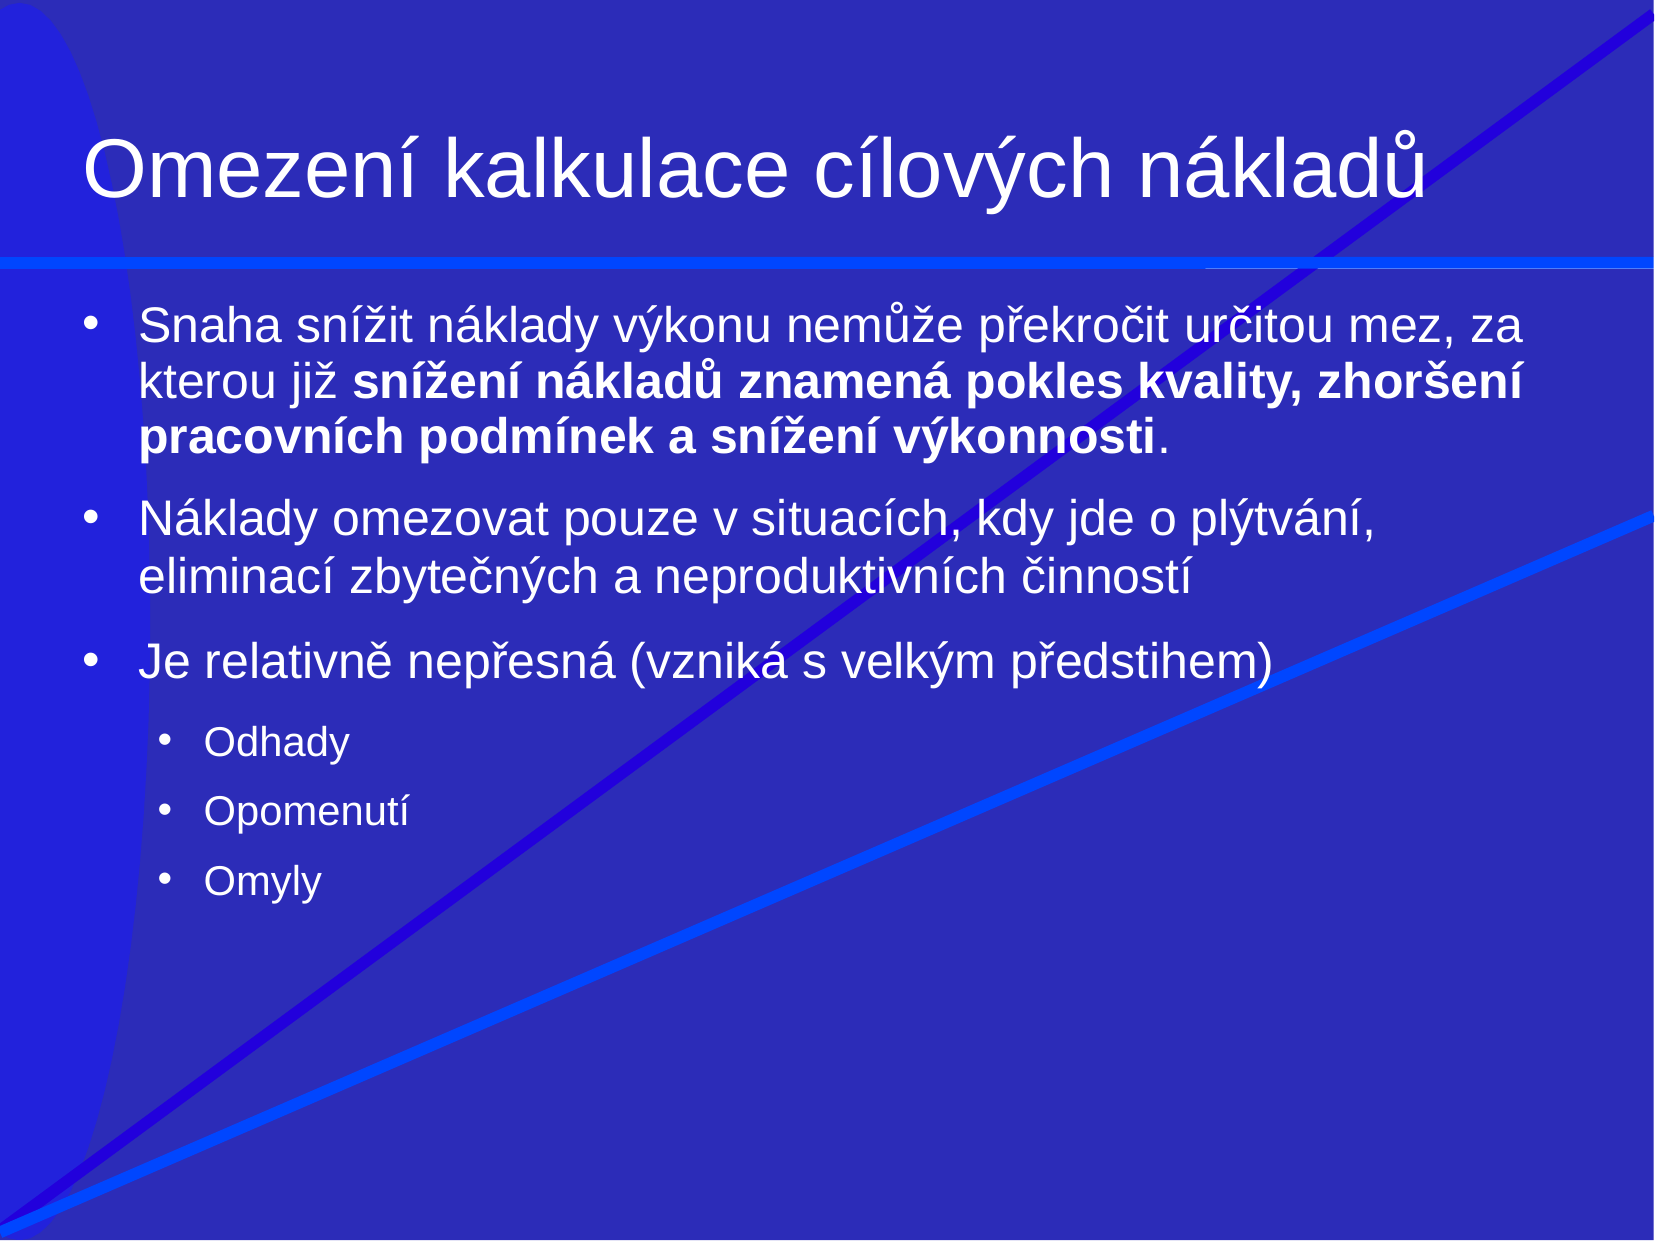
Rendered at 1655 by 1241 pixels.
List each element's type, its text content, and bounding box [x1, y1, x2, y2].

text_box Snaha snížit náklady výkonu nemůže překročit určitou mez, za kterou již snížení nákladů znamená pokles kvality, zhoršení pracovních podmínek a snížení výkonnosti. Náklady omezovat pouze v situacích, kdy jde o plýtvání, eliminací zbytečných a neproduktivních činností Je relativně nepřesná (vzniká s velkým předstihem) Odhady Opomenutí Omyly [80, 296, 1525, 904]
title Omezení kalkulace cílových nákladů [80, 67, 1574, 321]
